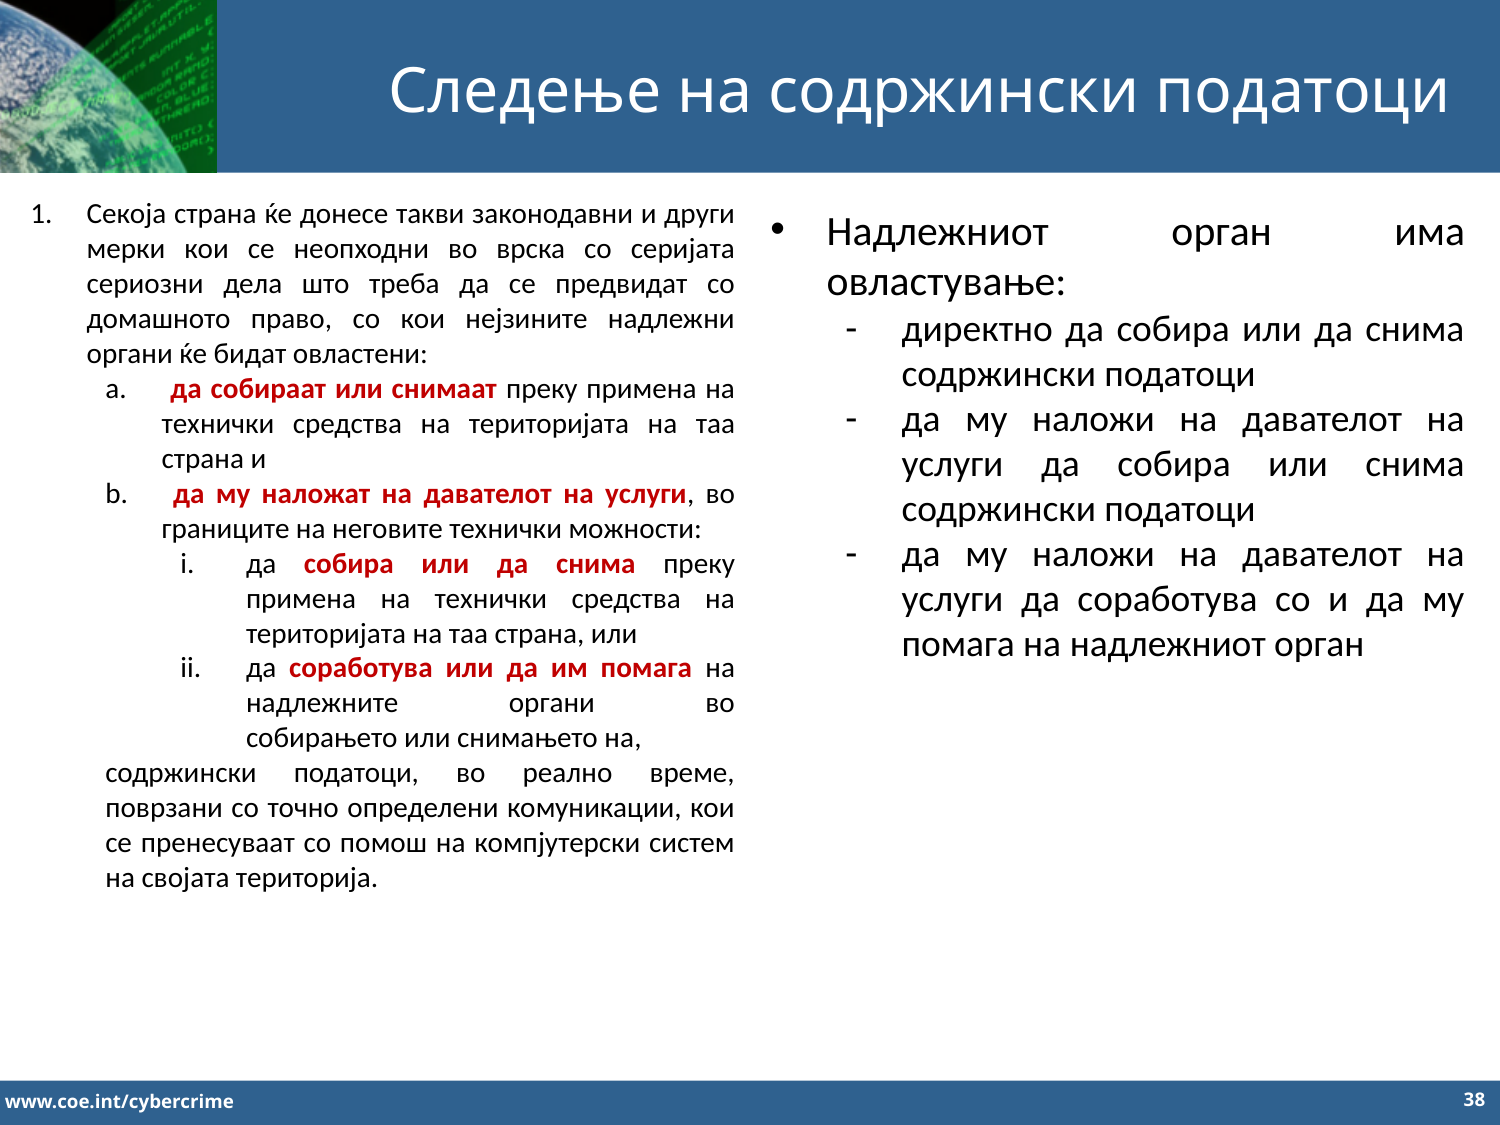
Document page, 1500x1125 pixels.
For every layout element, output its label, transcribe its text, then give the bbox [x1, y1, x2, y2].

text_box Надлежниот орган има овластување: директно да собира или да снима содржински податоци да му наложи на давателот на услуги да собира или снима содржински податоци да му наложи на давателот на услуги да соработува со и да му помага на надлежниот орган [755, 196, 1480, 671]
text_box Секоја страна ќе донесе такви законодавни и други мерки кои се неопходни во врска со серијата сериозни дела што треба да се предвидат со домашното право, со кои нејзините надлежни органи ќе бидат овластени: да собираат или снимаат преку примена на технички средства на територијата на таа страна и да му наложат на давателот на услуги, во границите на неговите технички можности: да собира или да снима преку примена на технички средства на територијата на таа страна, или да соработува или да им помага на надлежните органи во собирањето или снимањето на, содржински податоци, во реално време, поврзани со точно определени комуникации, кои се пренесуваат со помош на компјутерски систем на својата територија. [15, 186, 750, 901]
text_box Следење на содржински податоци [230, 42, 1483, 133]
picture [0, 0, 217, 173]
